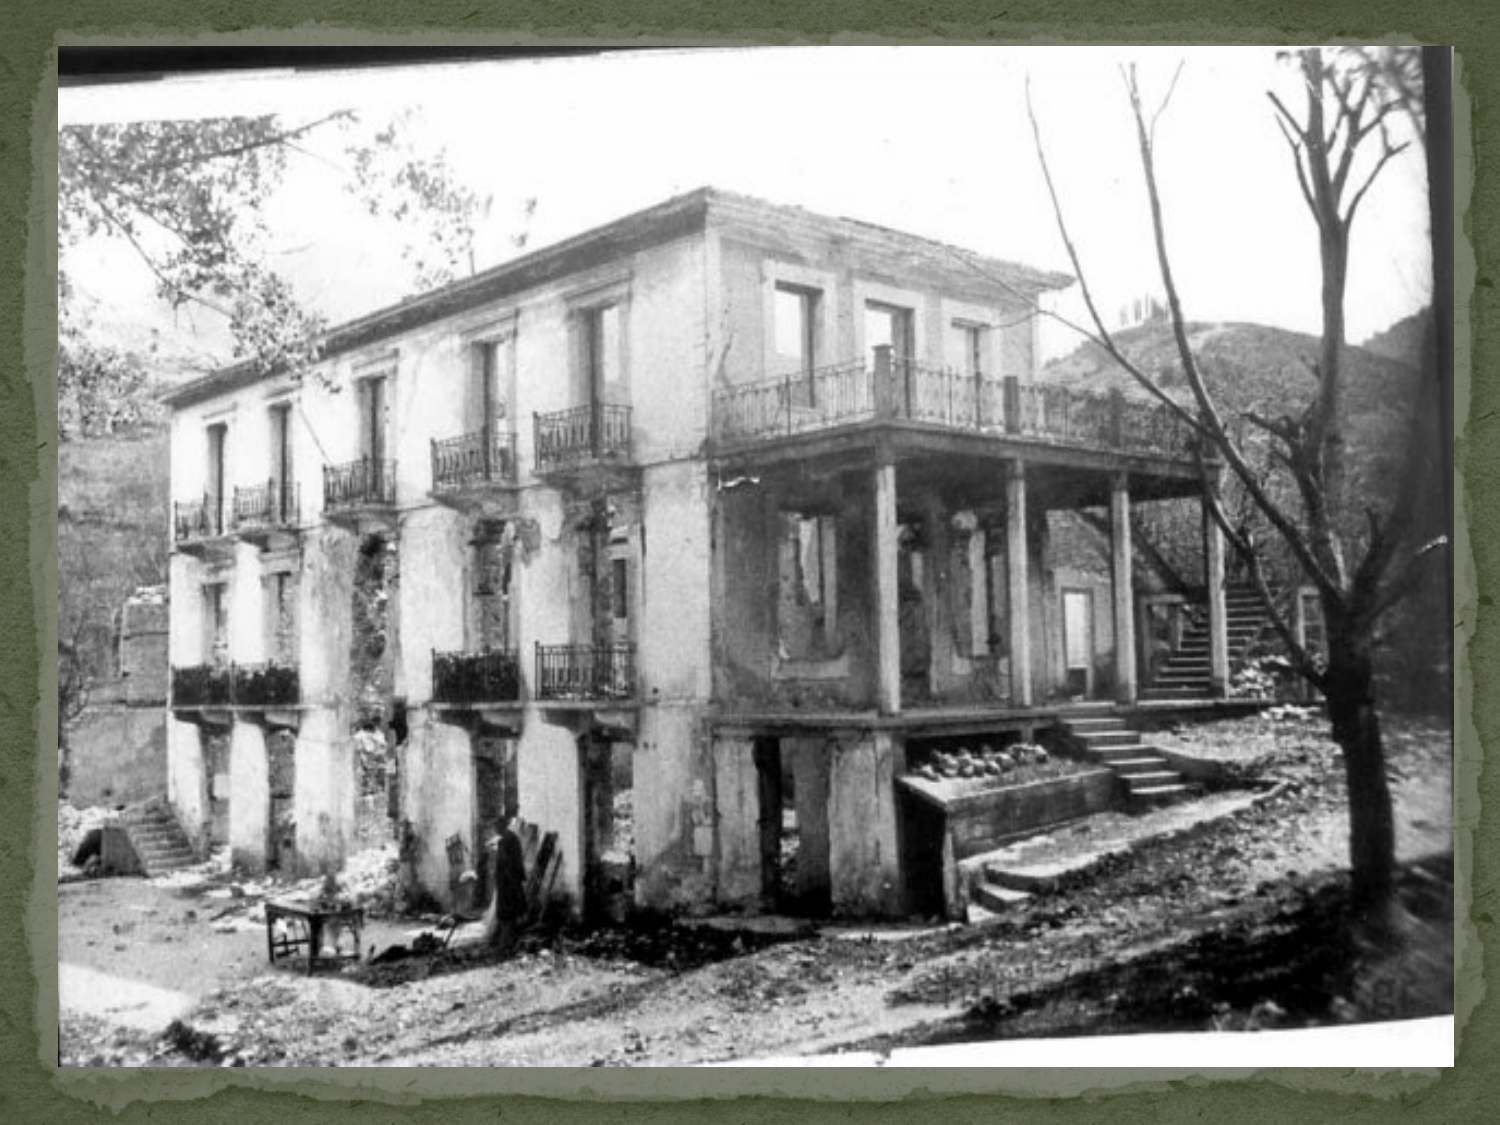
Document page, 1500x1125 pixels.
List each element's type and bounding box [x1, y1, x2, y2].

list [61, 49, 1452, 1065]
